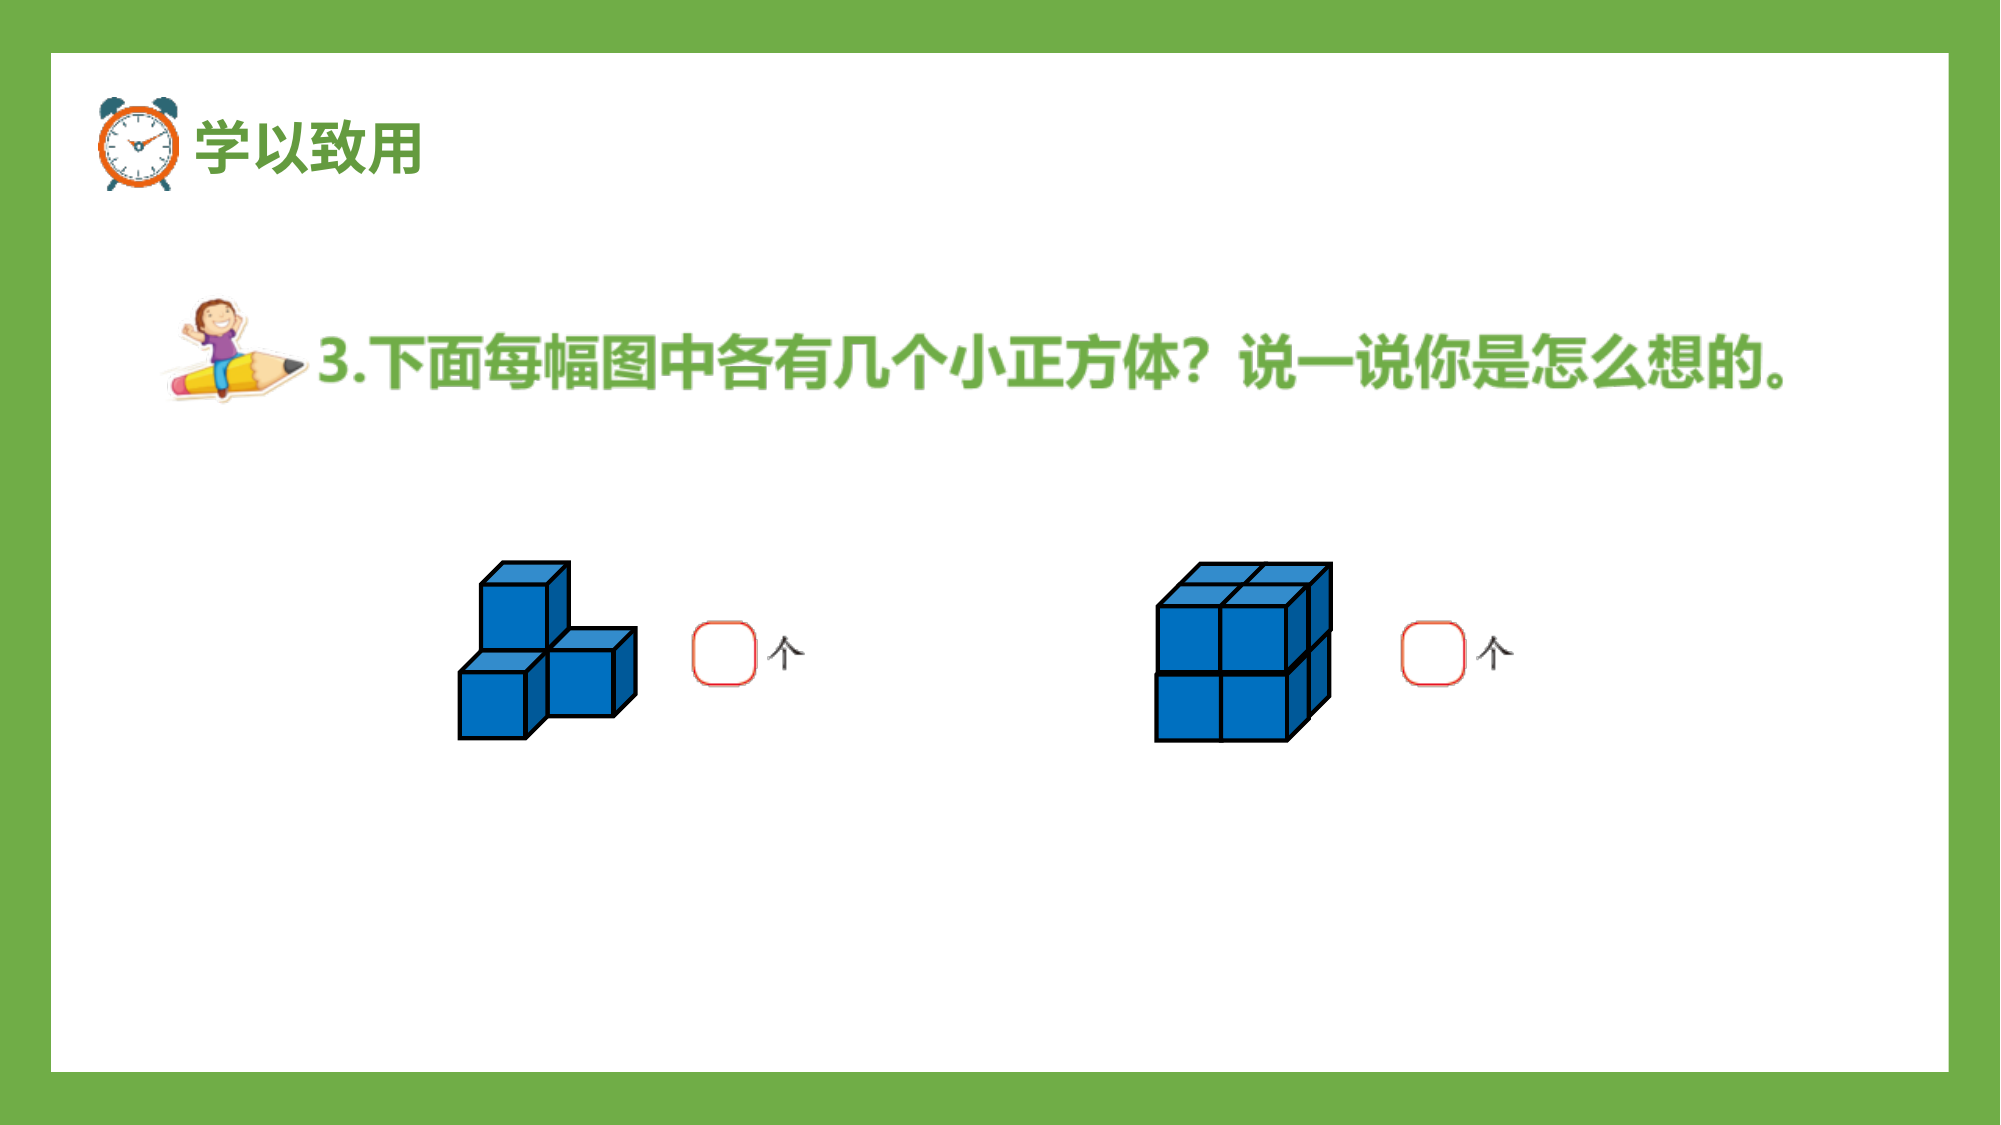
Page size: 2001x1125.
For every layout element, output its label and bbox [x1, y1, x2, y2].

text_box [1156, 675, 1220, 741]
text_box [548, 628, 636, 717]
text_box [480, 562, 569, 651]
text_box [97, 97, 554, 191]
picture [1398, 606, 1519, 695]
picture [689, 606, 810, 695]
picture [138, 283, 1908, 439]
text_box [1220, 673, 1309, 741]
text_box [1157, 563, 1331, 673]
text_box [459, 651, 548, 739]
